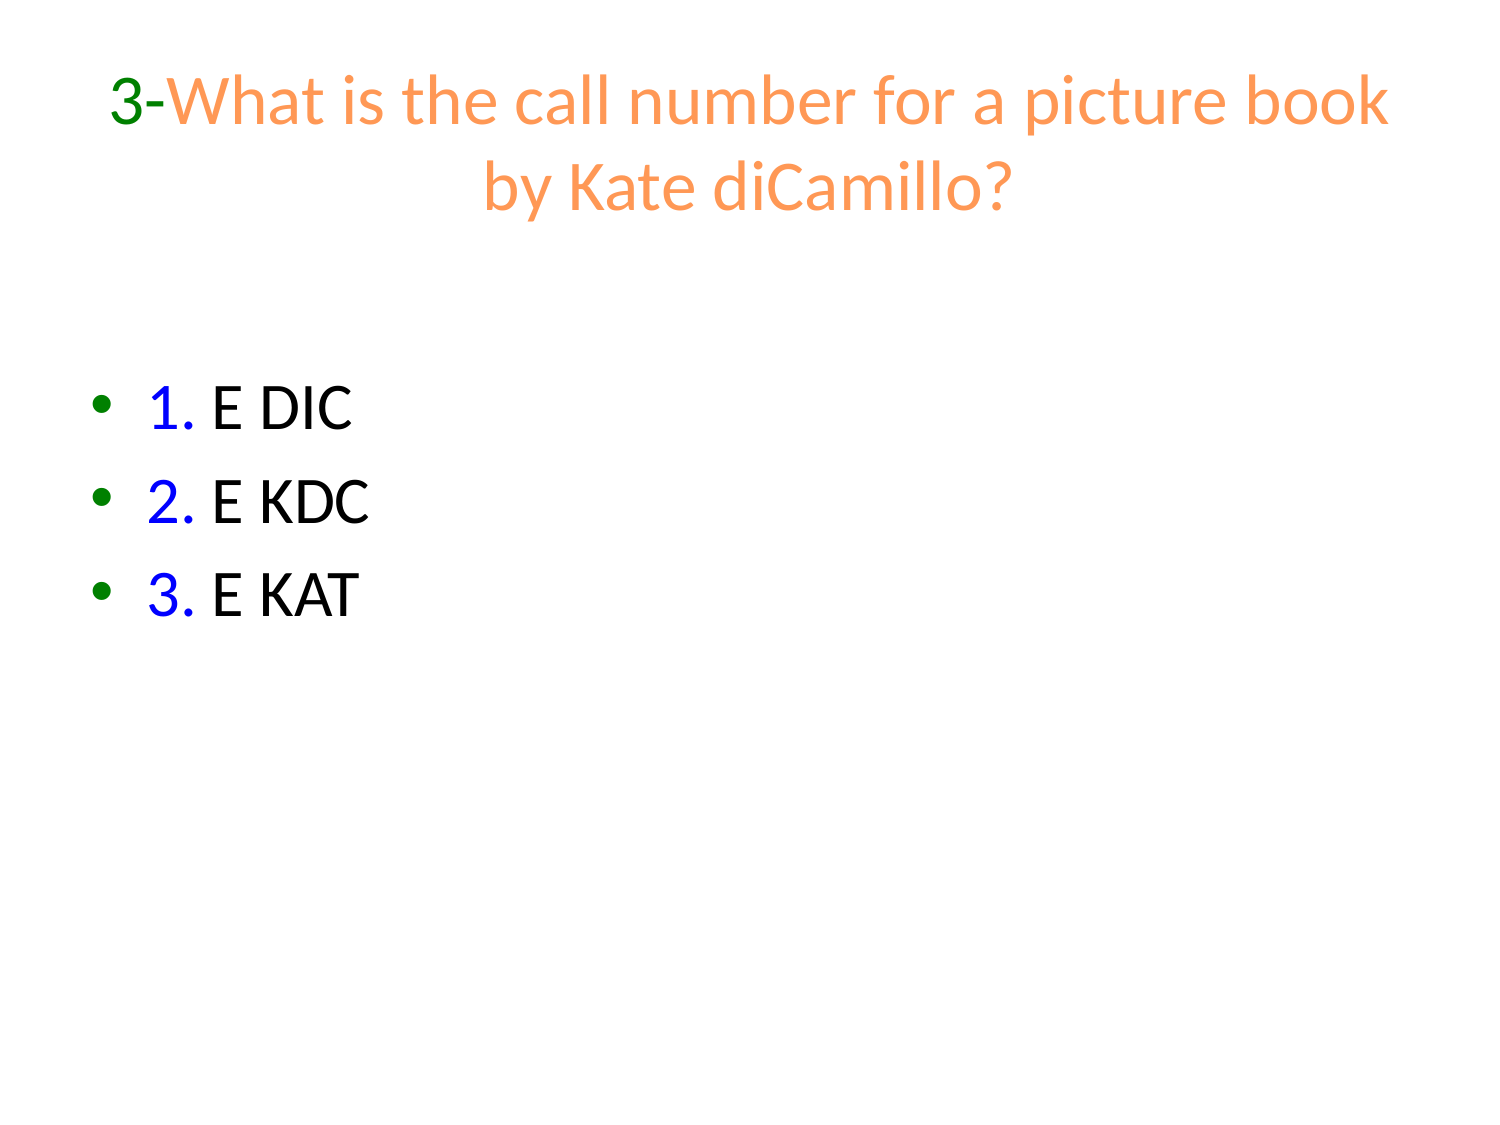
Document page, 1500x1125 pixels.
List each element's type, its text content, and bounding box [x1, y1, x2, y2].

title 3-What is the call number for a picture book by Kate diCamillo? [75, 45, 1425, 233]
list 1. E DIC 2. E KDC 3. E KAT [75, 262, 1425, 1005]
